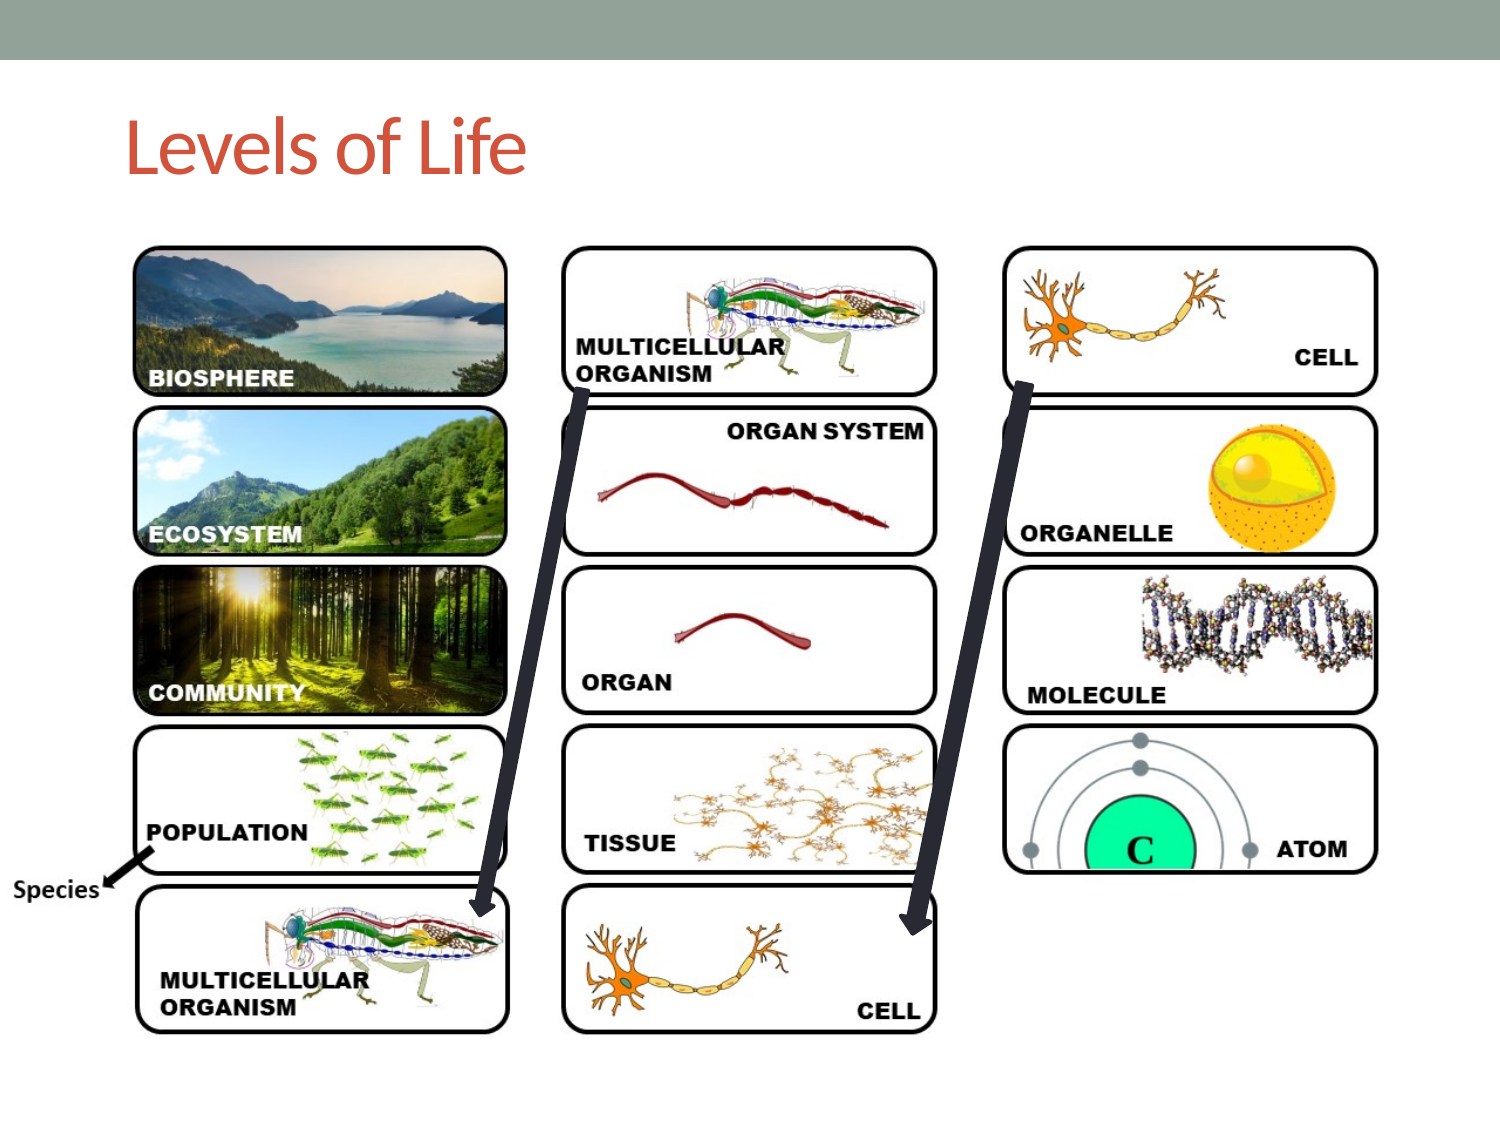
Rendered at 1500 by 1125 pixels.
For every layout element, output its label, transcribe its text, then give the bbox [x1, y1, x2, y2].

picture [996, 243, 1395, 900]
picture [4, 237, 992, 1063]
text_box Levels of Life [109, 83, 1385, 200]
